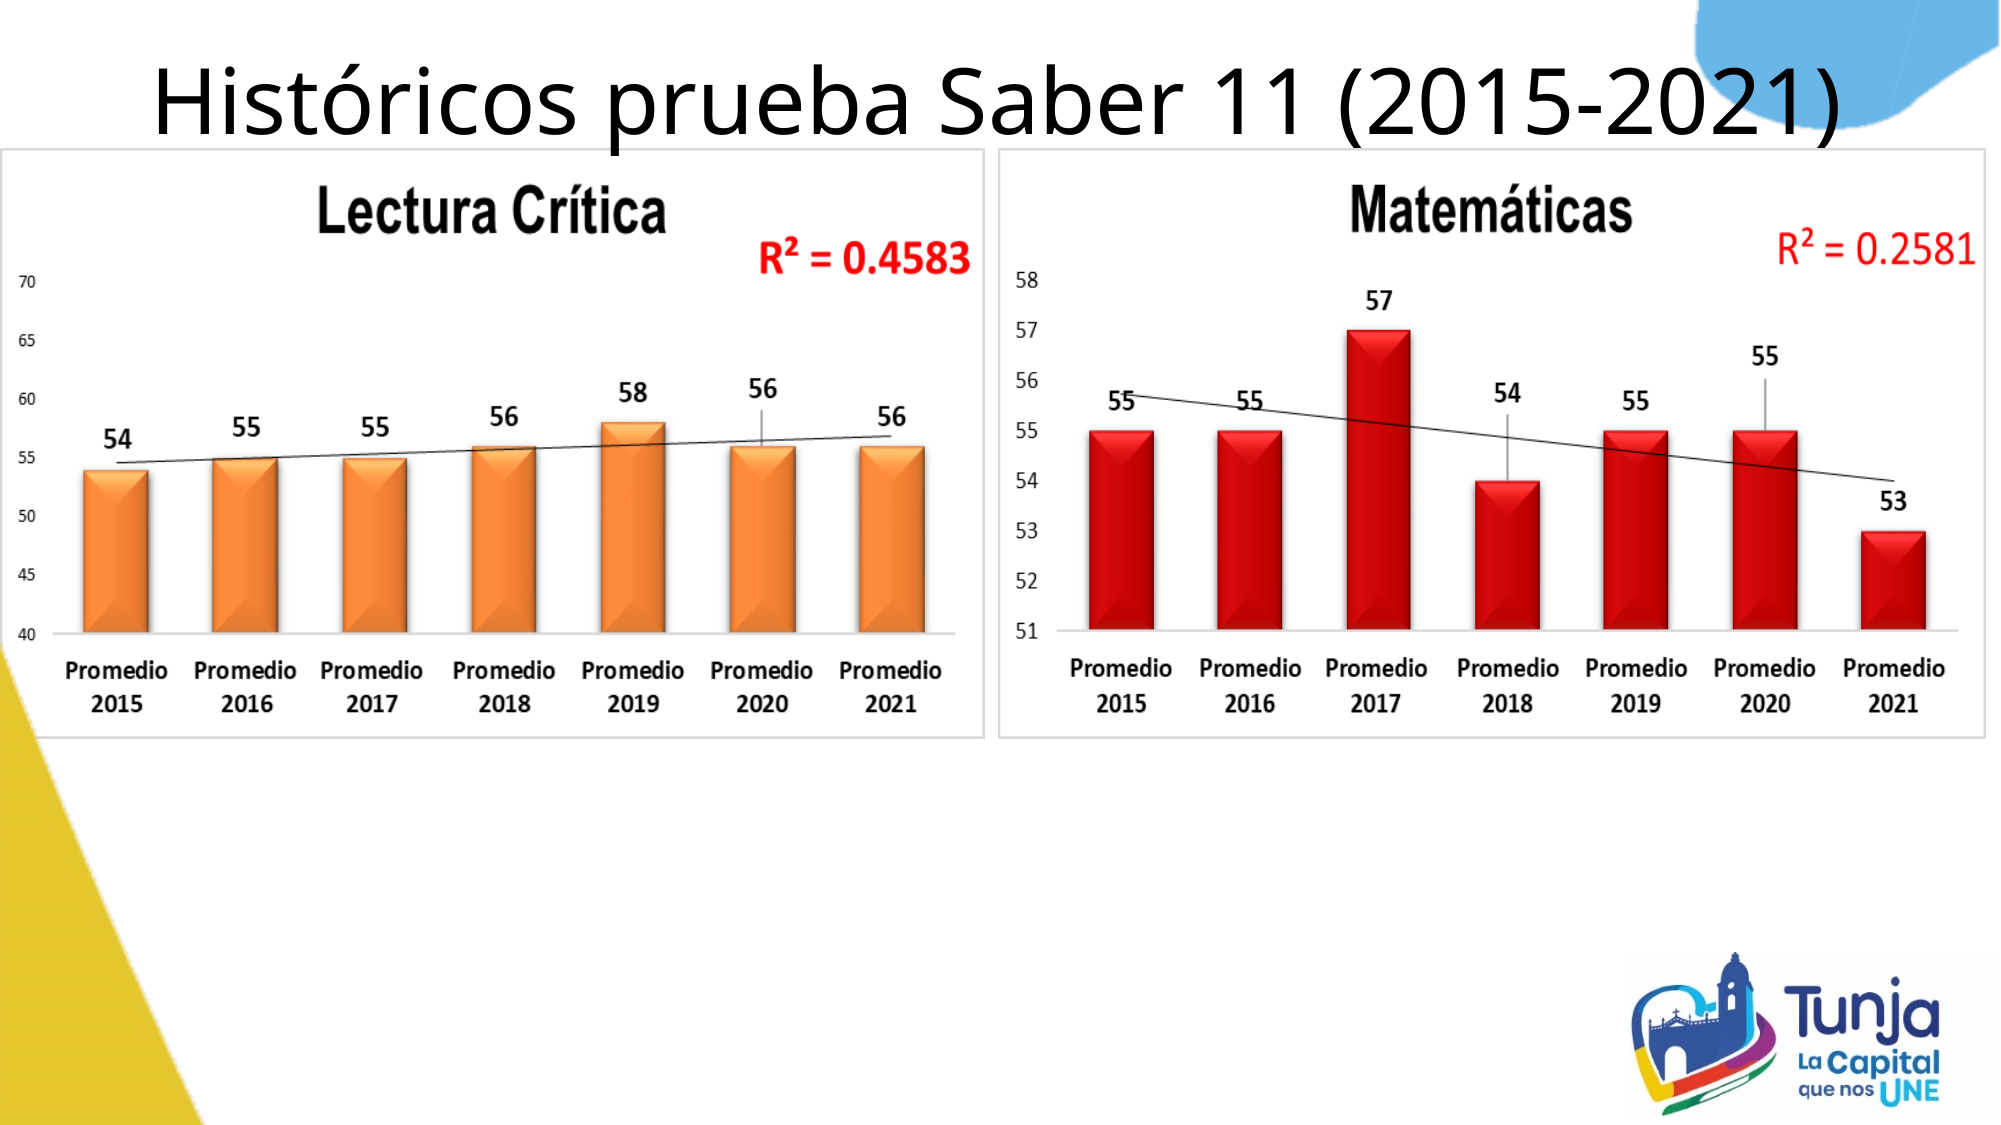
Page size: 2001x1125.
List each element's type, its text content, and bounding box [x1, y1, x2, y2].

picture [998, 148, 1986, 739]
picture [0, 148, 985, 1125]
title Históricos prueba Saber 11 (2015-2021) [135, 0, 1861, 214]
picture [1628, 952, 2000, 1119]
picture [1658, 0, 2000, 142]
